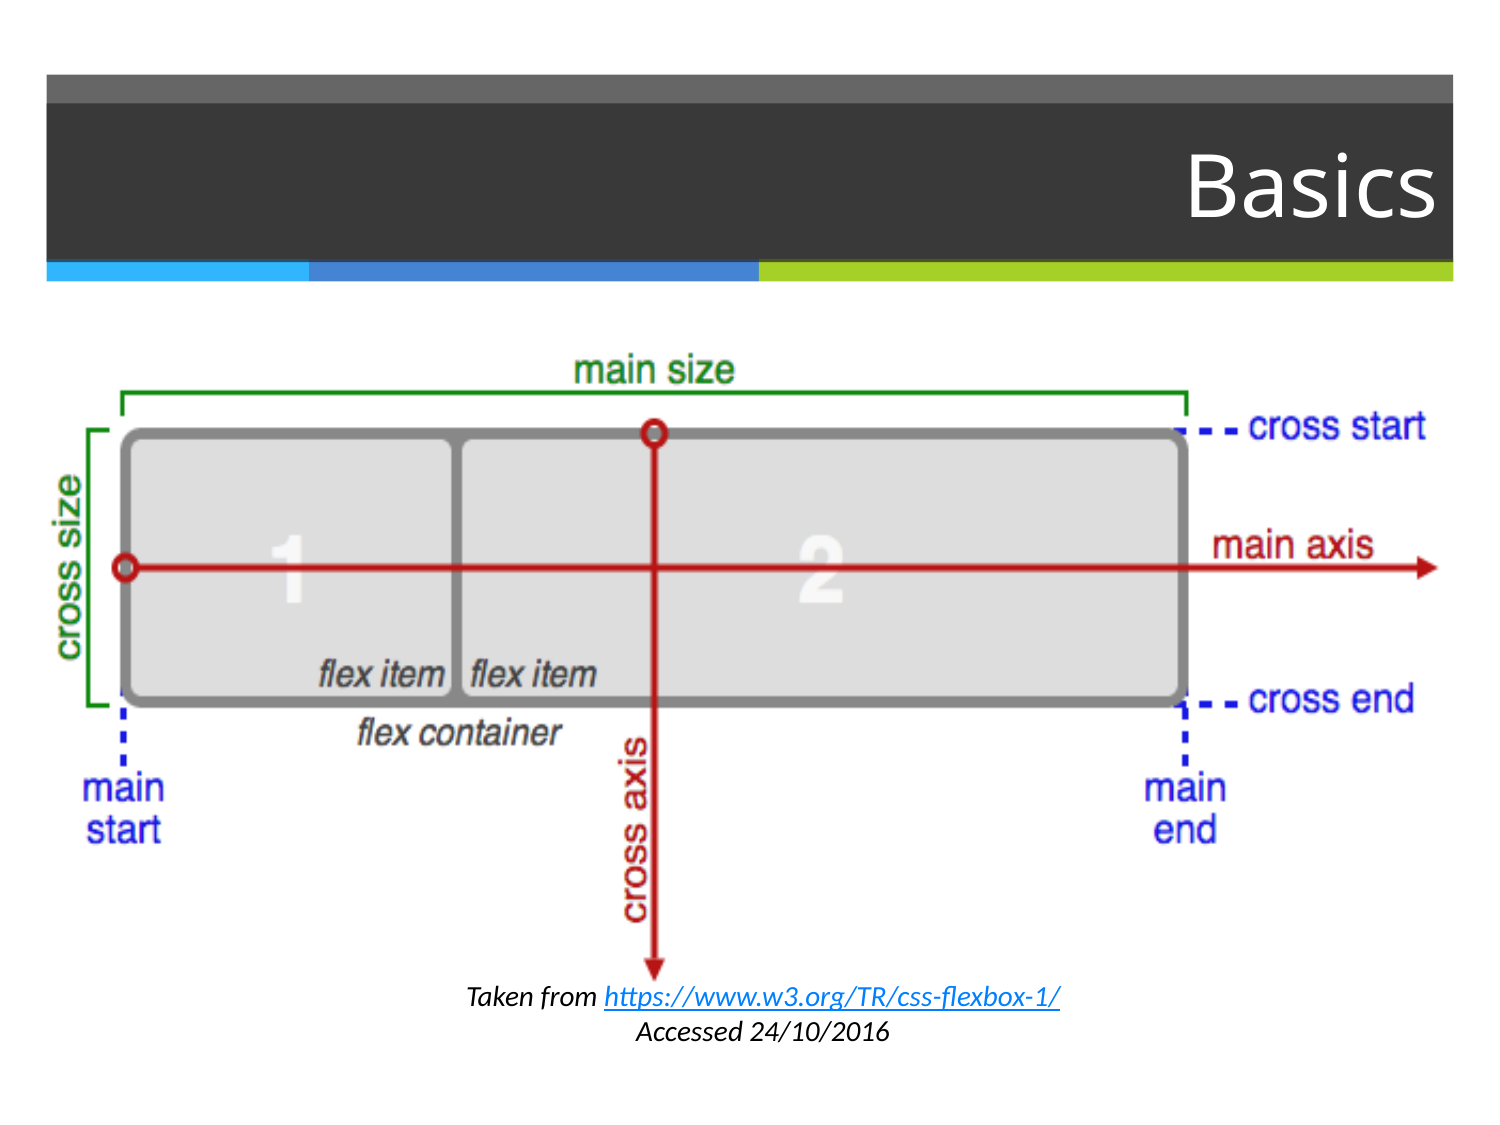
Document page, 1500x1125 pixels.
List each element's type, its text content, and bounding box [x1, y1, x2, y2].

title Basics [46, 103, 1454, 263]
text_box Taken from https://www.w3.org/TR/css-flexbox-1/ Accessed 24/10/2016 [72, 1019, 1454, 1056]
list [46, 349, 1454, 1006]
